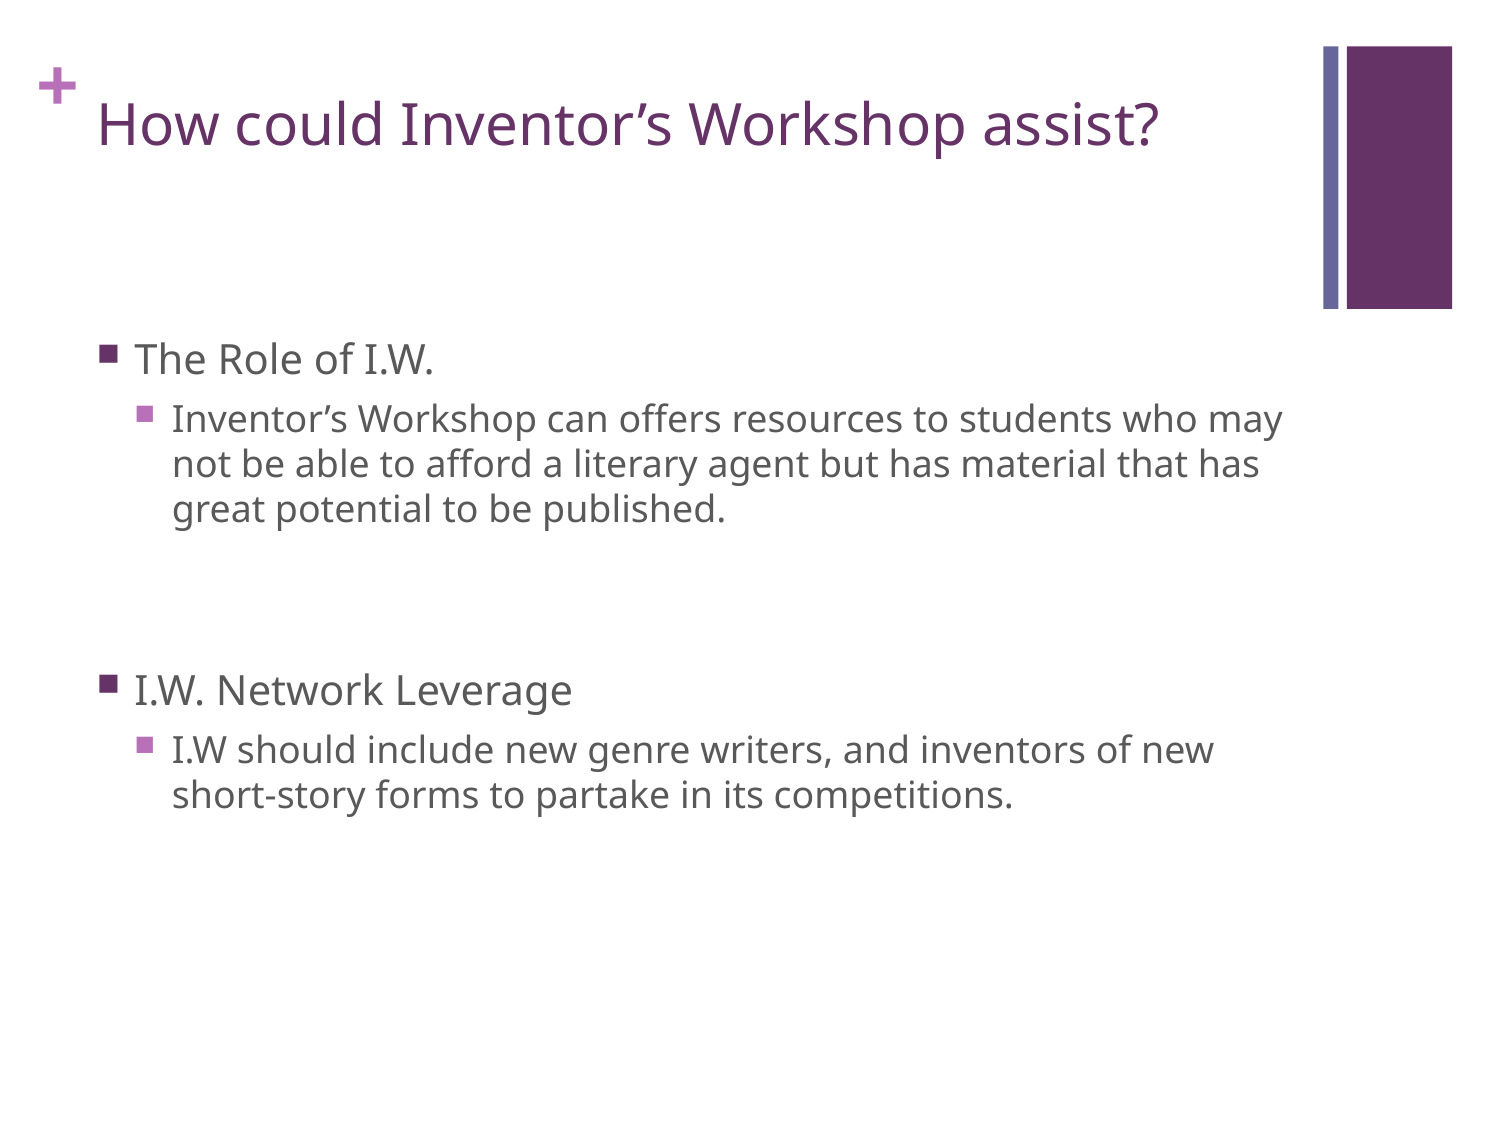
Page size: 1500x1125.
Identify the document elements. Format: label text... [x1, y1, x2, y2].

title How could Inventor’s Workshop assist? [81, 79, 1322, 263]
list The Role of I.W. Inventor’s Workshop can offers resources to students who may not be able to afford a literary agent but has material that has great potential to be published. I.W. Network Leverage I.W should include new genre writers, and inventors of new short-story forms to partake in its competitions. [81, 324, 1322, 1005]
